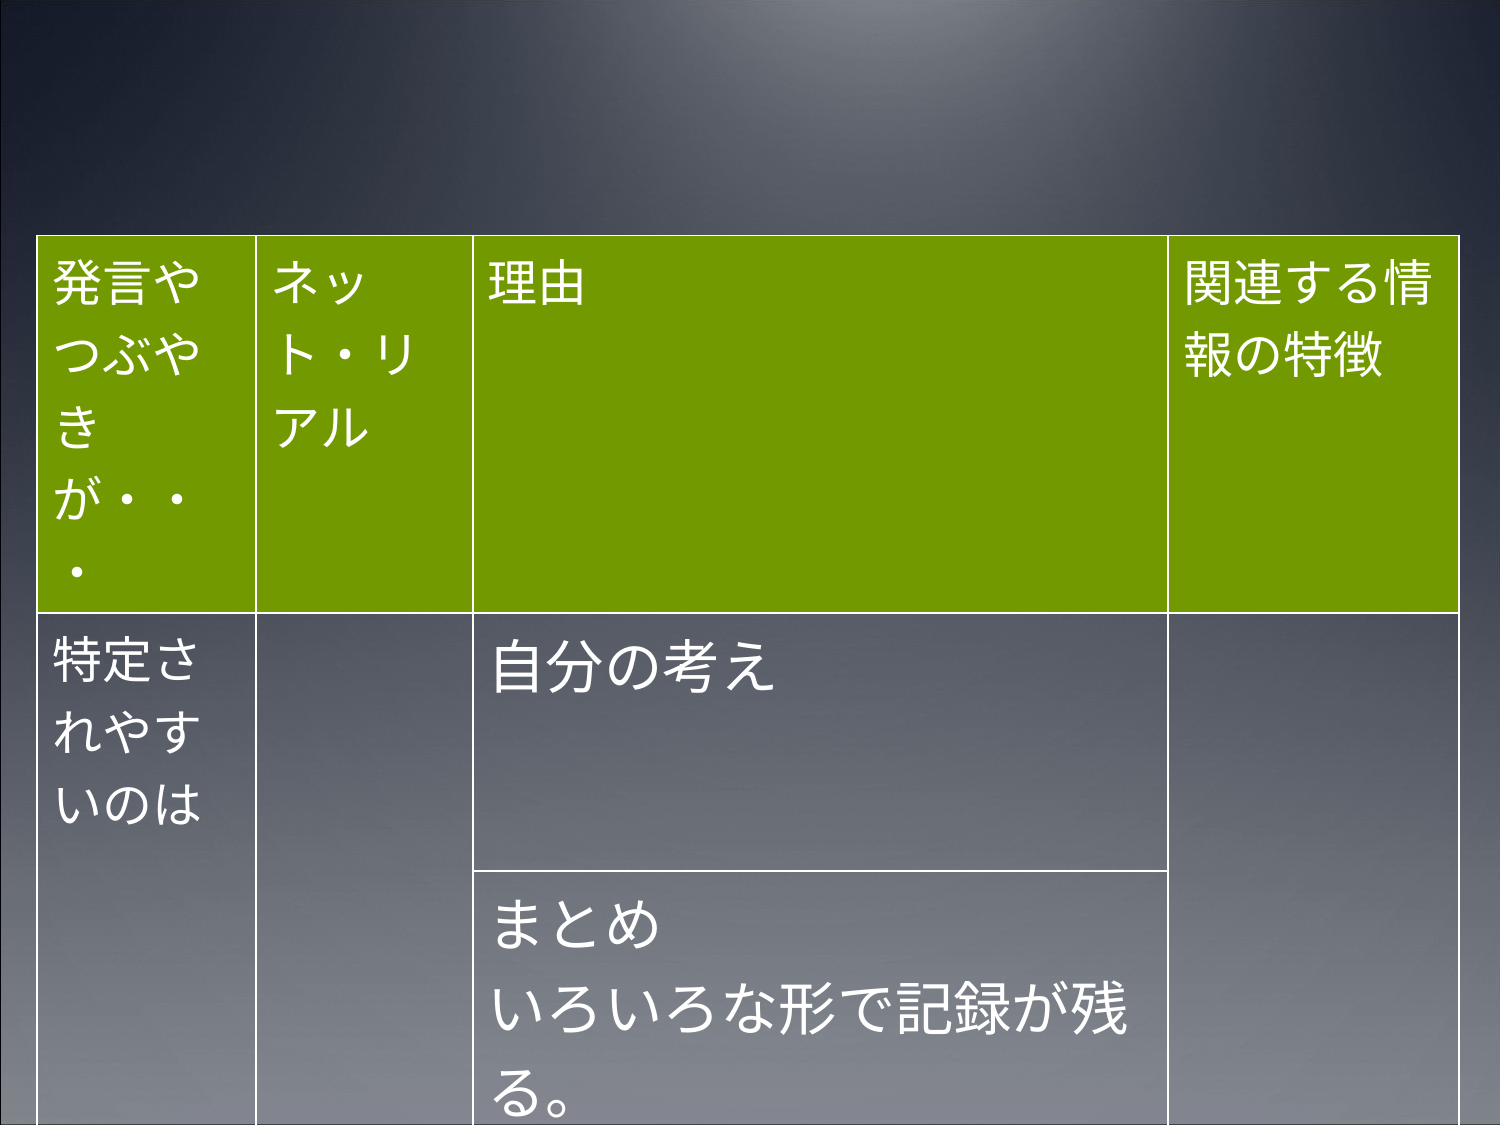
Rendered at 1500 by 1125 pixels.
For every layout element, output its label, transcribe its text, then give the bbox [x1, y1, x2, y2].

table_cell 自分の考え [474, 614, 1167, 870]
table_cell [257, 614, 472, 1125]
table_cell 特定されやすいのは [38, 614, 255, 1125]
table_header 関連する情報の特徴 [1169, 236, 1458, 612]
table_cell まとめ いろいろな形で記録が残る。 写真、過去ツイート、投稿したスマホ [474, 872, 1167, 1125]
table_cell [1169, 614, 1458, 1125]
table_header 理由 [474, 236, 1167, 612]
table_header ネット・リアル [257, 236, 472, 612]
picture [0, 0, 1500, 1125]
table_header 発言やつぶやきが・・・ [38, 236, 255, 612]
